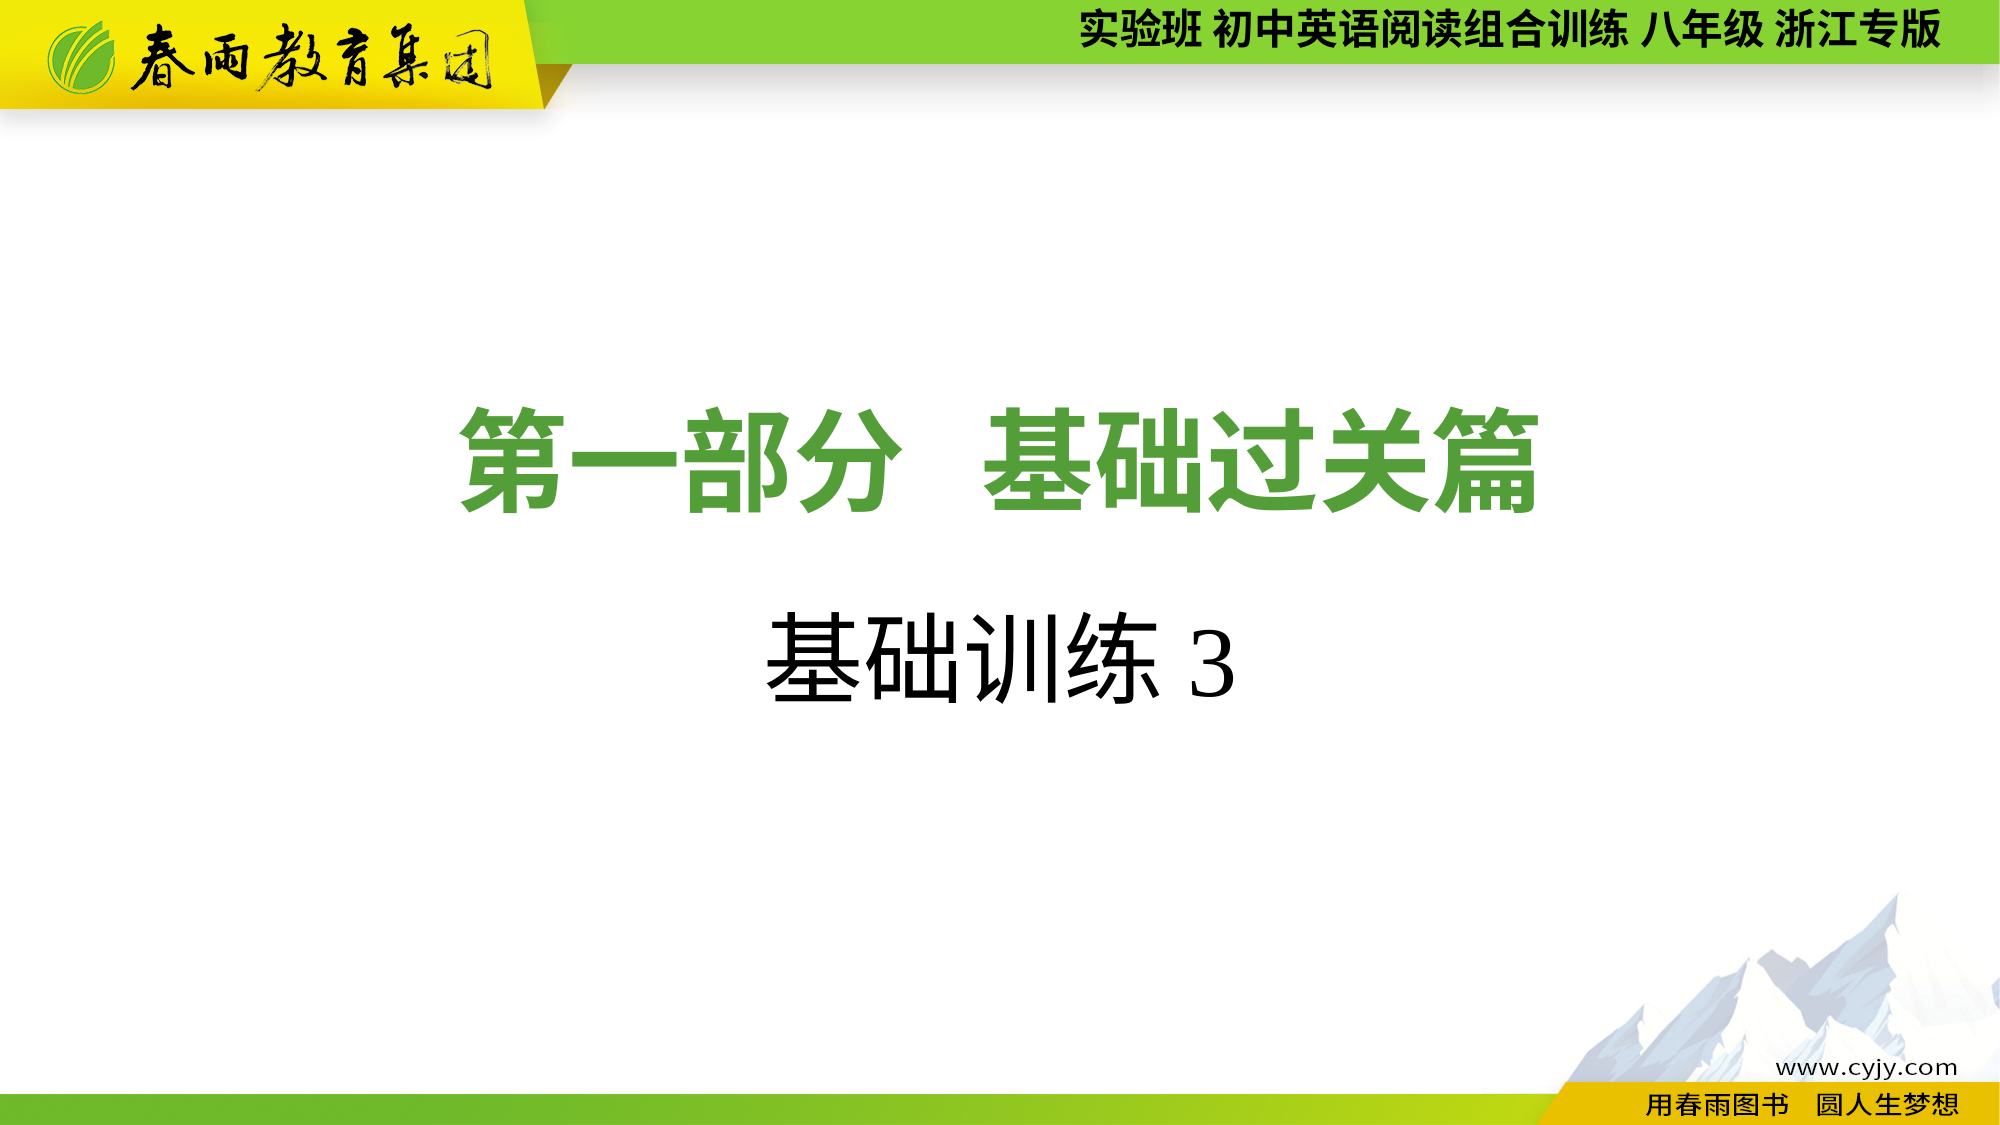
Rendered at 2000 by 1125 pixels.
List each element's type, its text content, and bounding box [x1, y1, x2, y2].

text_box 第一部分 基础过关篇 [54, 316, 1946, 528]
text_box 基础训练3 [54, 528, 1946, 724]
picture [0, 0, 2000, 1125]
